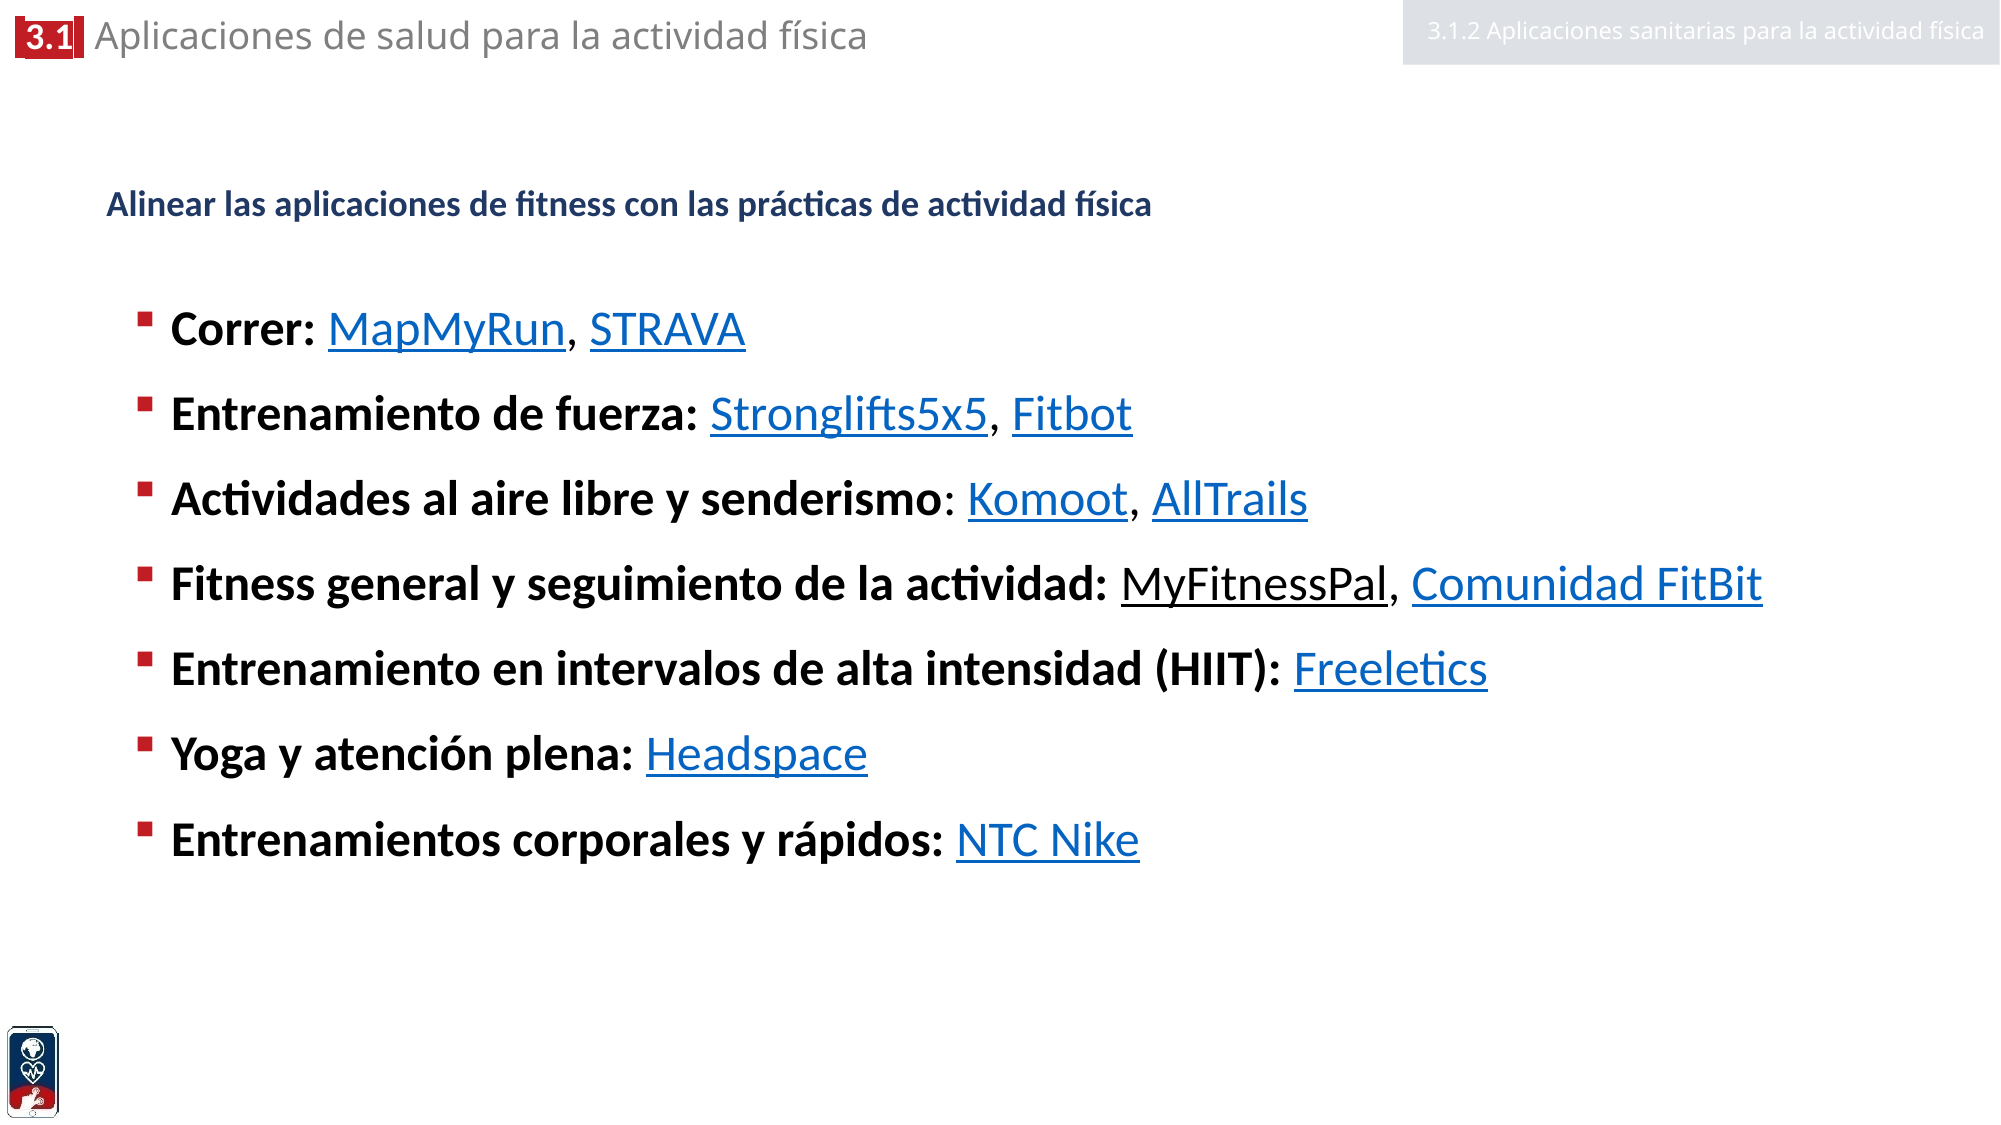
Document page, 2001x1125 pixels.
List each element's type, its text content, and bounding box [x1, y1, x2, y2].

title Alinear las aplicaciones de fitness con las prácticas de actividad física [91, 177, 1906, 277]
text_box 3.1.2 Aplicaciones sanitarias para la actividad física [1403, 0, 2000, 65]
list Correr: MapMyRun, STRAVA Entrenamiento de fuerza: Stronglifts5x5, Fitbot Actividades al aire libre y senderismo: Komoot, AllTrails Fitness general y seguimiento de la actividad: MyFitnessPal, Comunidad FitBit Entrenamiento en intervalos de alta intensidad (HIIT): Freeletics Yoga y atención plena: Headspace Entrenamientos corporales y rápidos: NTC Nike [118, 288, 2000, 1044]
picture [7, 1026, 59, 1118]
